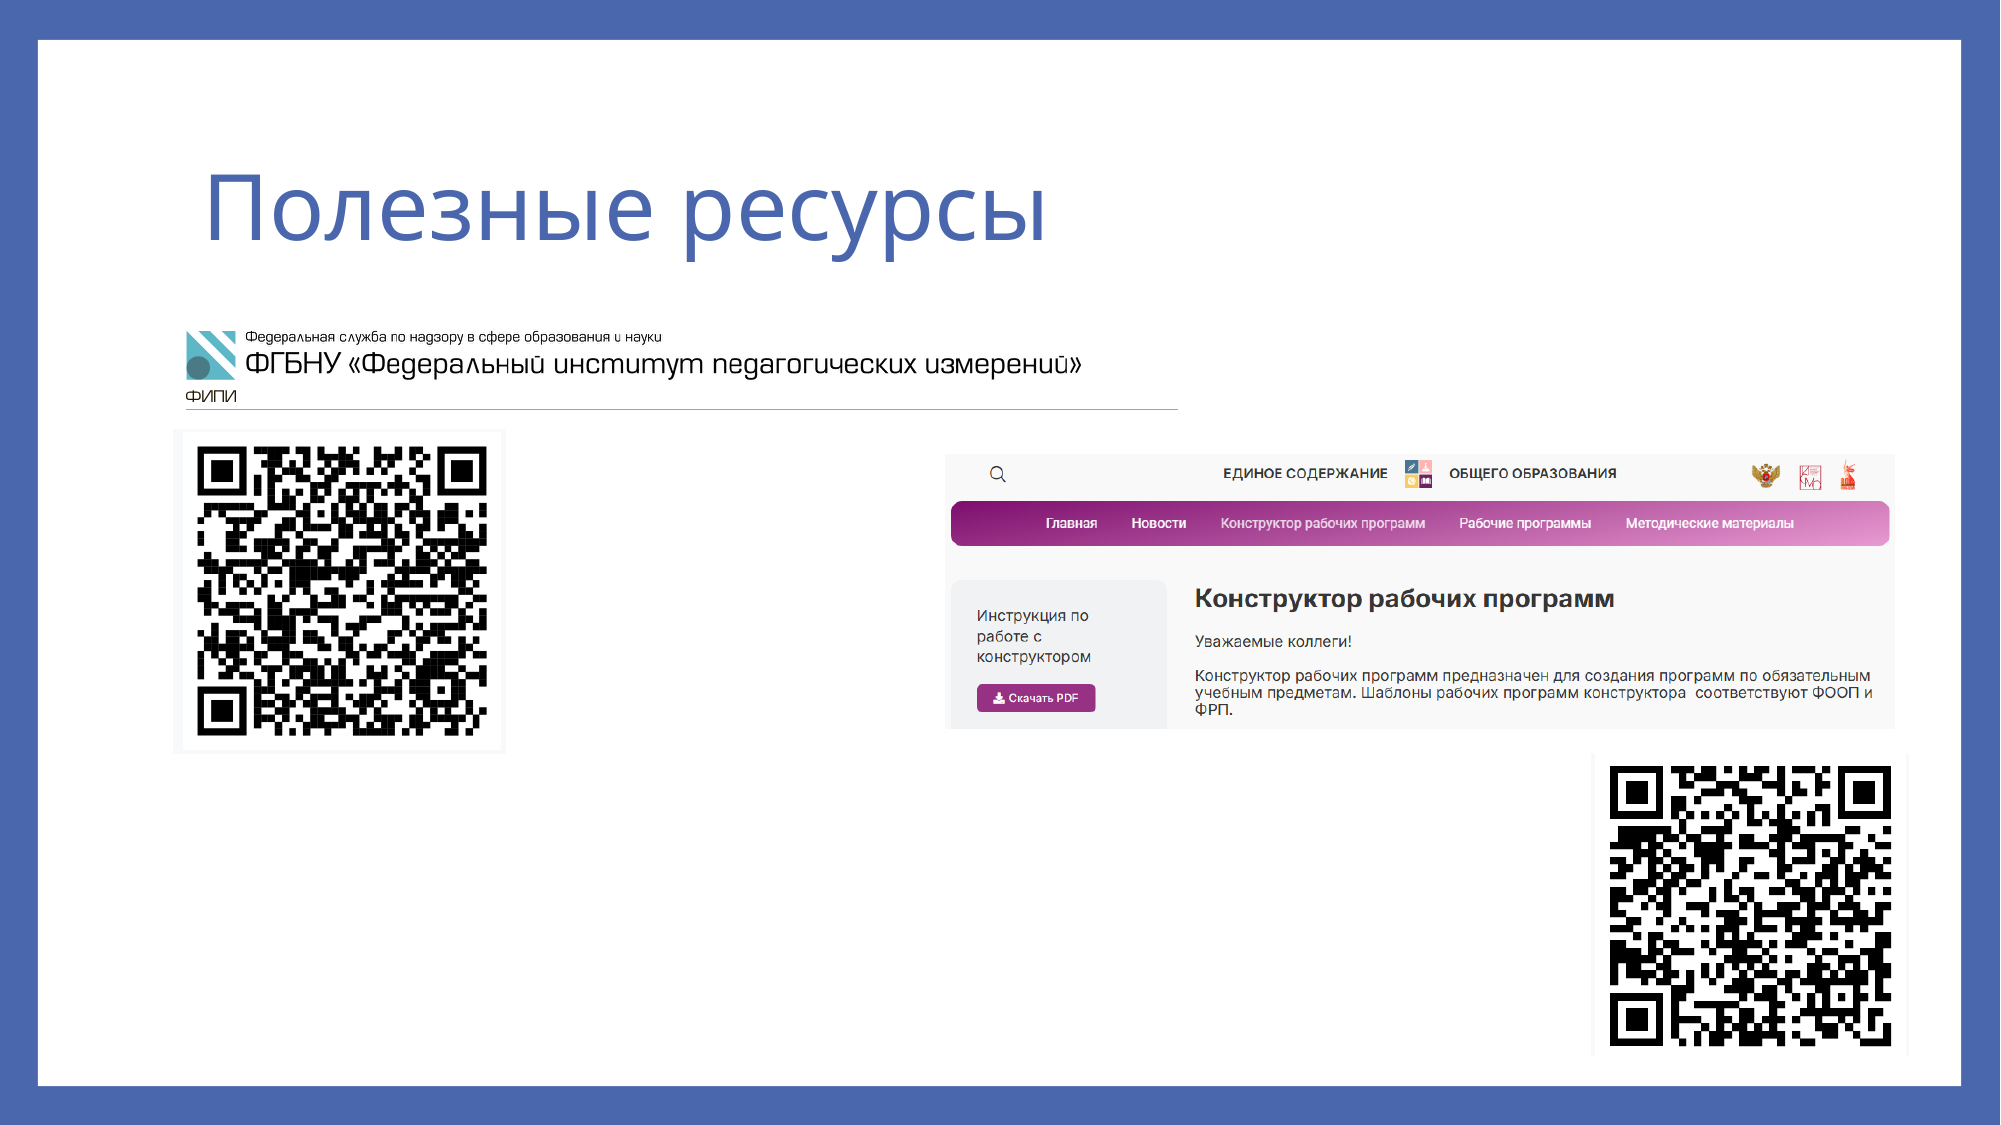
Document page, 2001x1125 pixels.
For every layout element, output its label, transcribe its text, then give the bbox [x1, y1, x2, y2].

picture [173, 429, 506, 754]
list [173, 322, 1179, 414]
picture [945, 454, 1895, 730]
title Полезные ресурсы [187, 99, 1808, 323]
picture [1591, 753, 1909, 1056]
